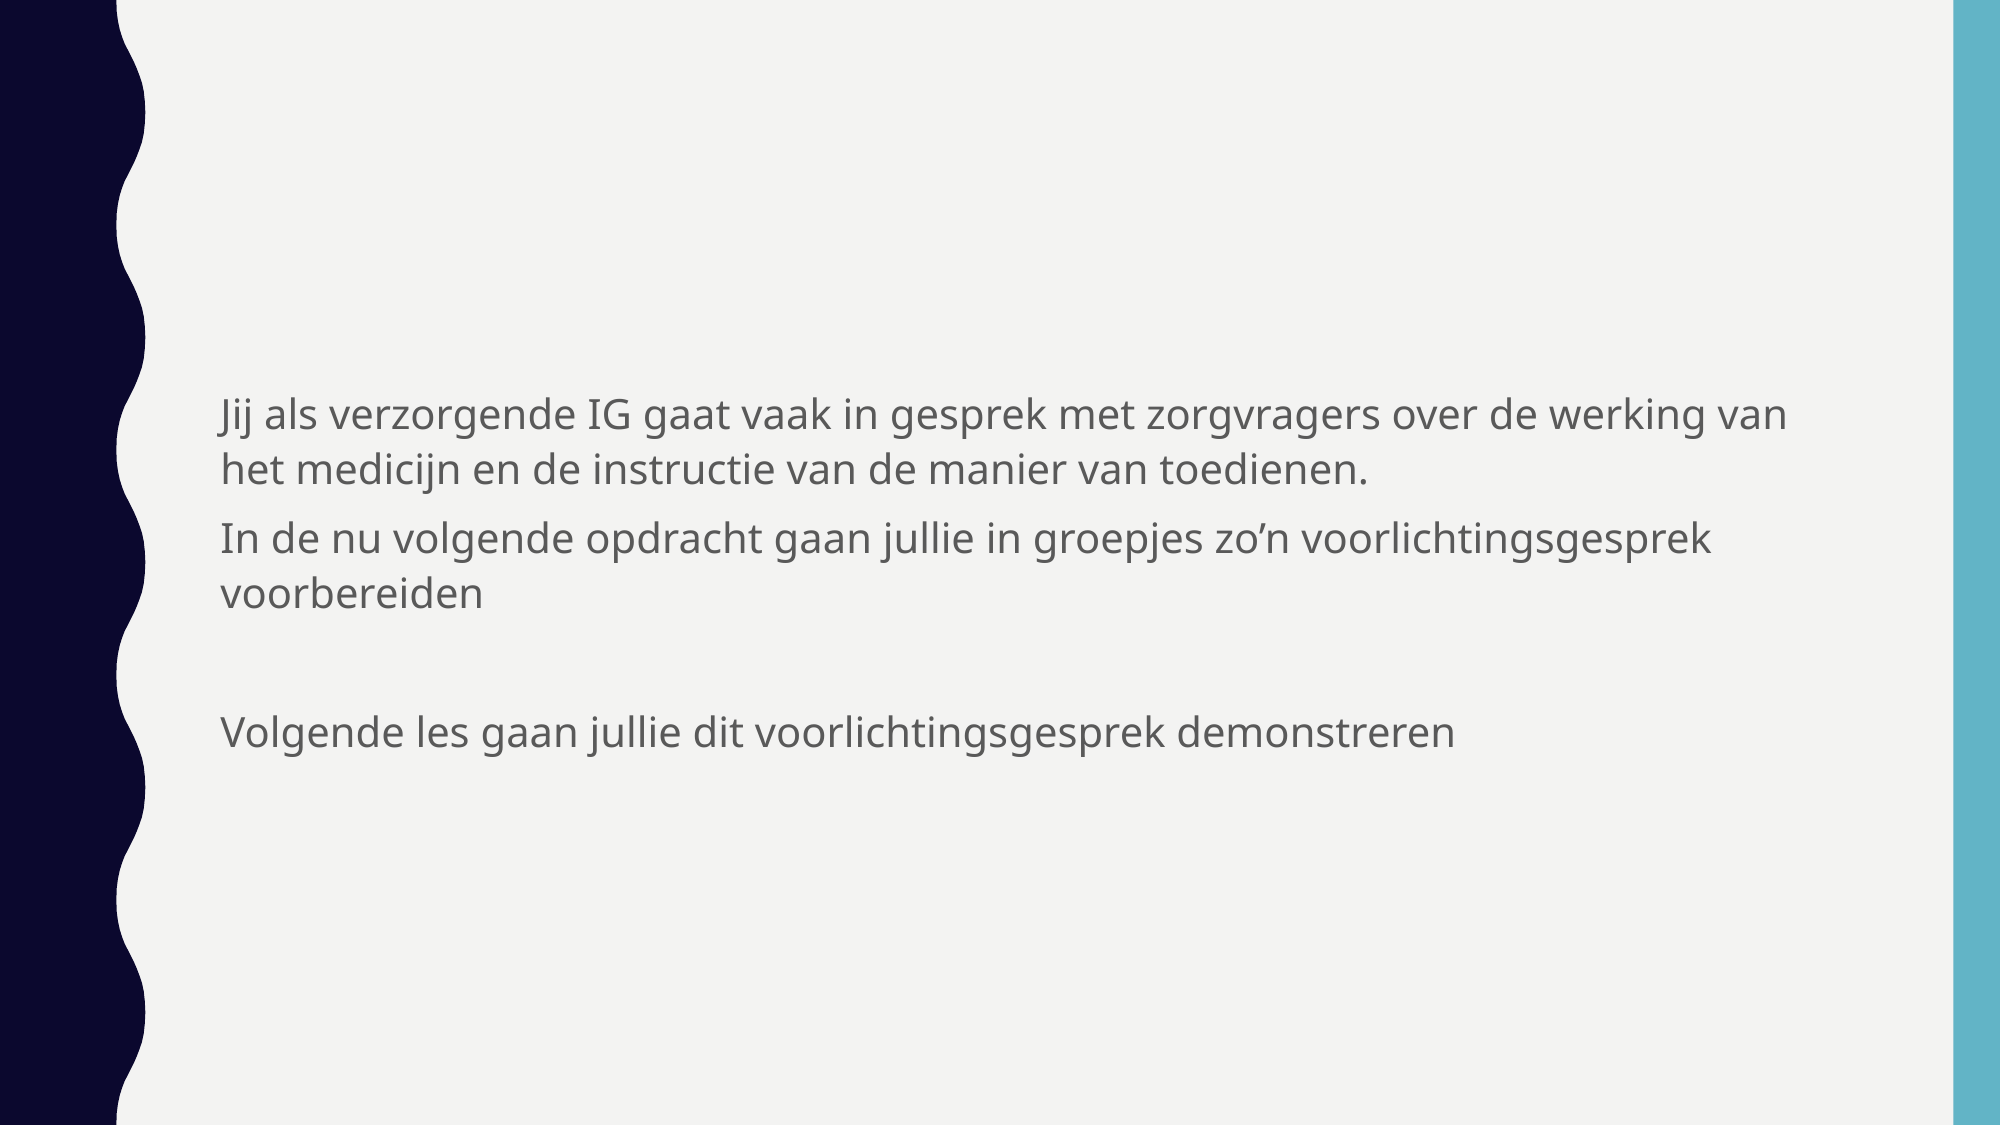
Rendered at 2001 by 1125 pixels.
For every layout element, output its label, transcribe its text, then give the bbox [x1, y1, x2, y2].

list Jij als verzorgende IG gaat vaak in gesprek met zorgvragers over de werking van het medicijn en de instructie van de manier van toedienen. In de nu volgende opdracht gaan jullie in groepjes zo’n voorlichtingsgesprek voorbereiden Volgende les gaan jullie dit voorlichtingsgesprek demonstreren [205, 375, 1875, 965]
